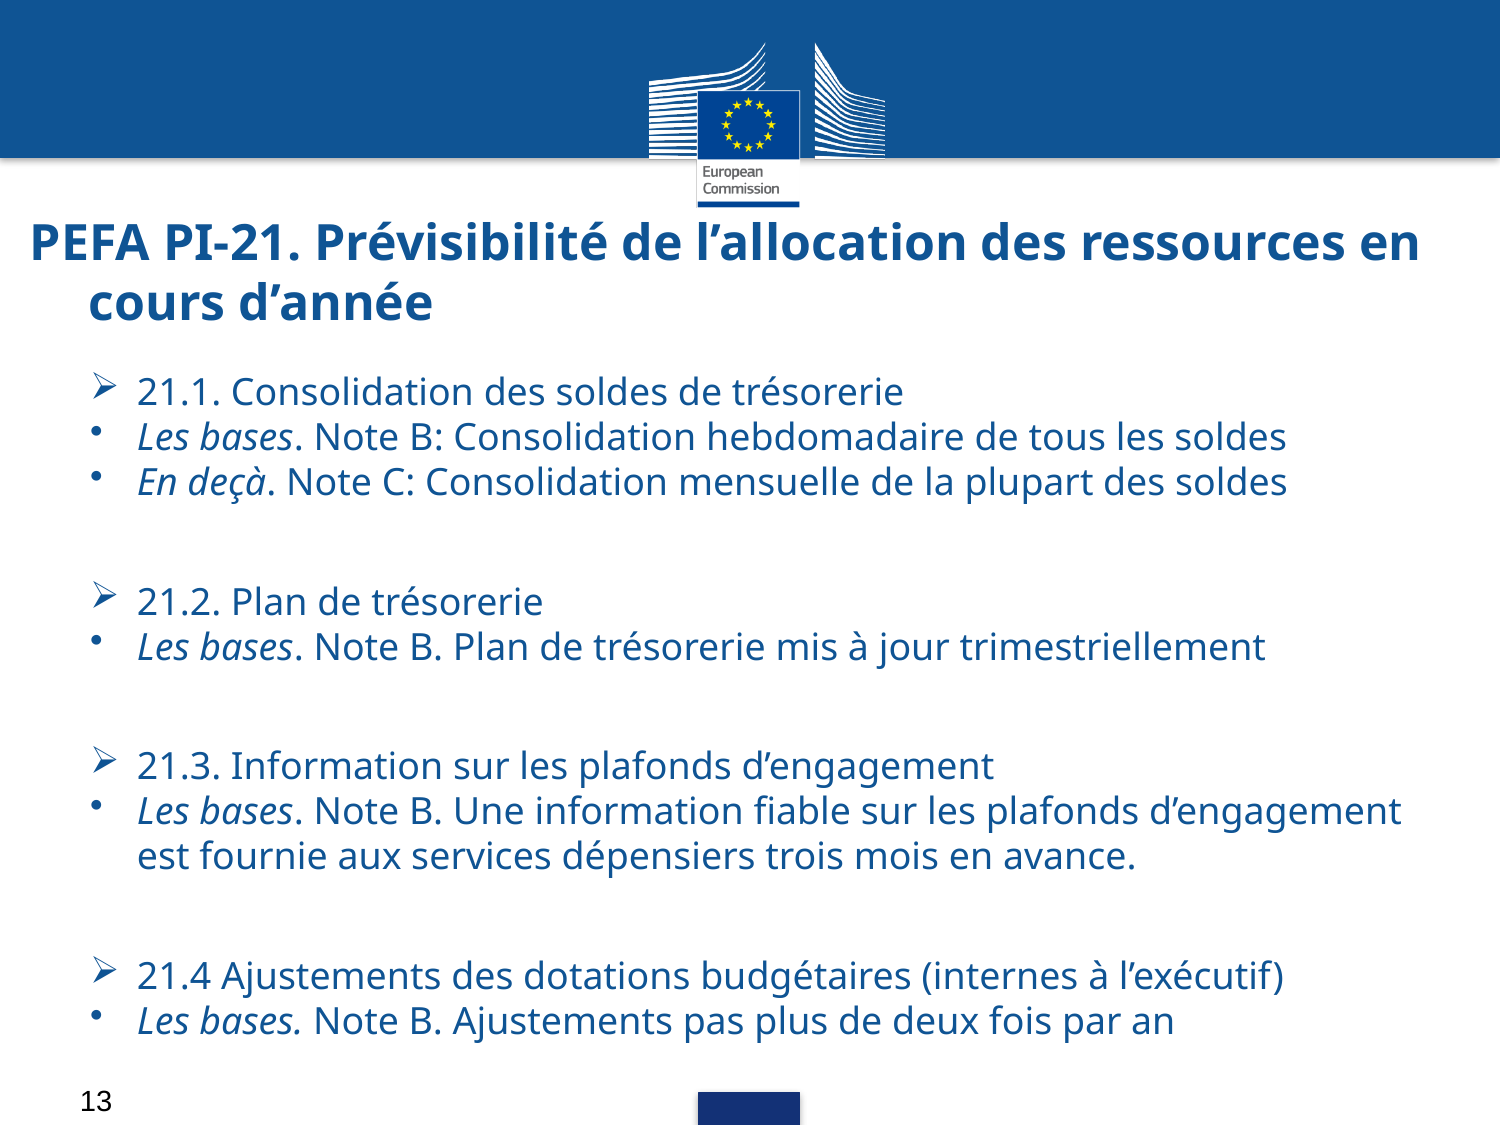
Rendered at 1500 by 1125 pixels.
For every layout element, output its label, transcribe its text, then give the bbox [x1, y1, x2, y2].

slide_number 13 [64, 1046, 541, 1125]
list 21.1. Consolidation des soldes de trésorerie Les bases. Note B: Consolidation hebdomadaire de tous les soldes En deçà. Note C: Consolidation mensuelle de la plupart des soldes 21.2. Plan de trésorerie Les bases. Note B. Plan de trésorerie mis à jour trimestriellement 21.3. Information sur les plafonds d’engagement Les bases. Note B. Une information fiable sur les plafonds d’engagement est fournie aux services dépensiers trois mois en avance. 21.4 Ajustements des dotations budgétaires (internes à l’exécutif) Les bases. Note B. Ajustements pas plus de deux fois par an [0, 360, 1459, 1125]
picture [649, 42, 885, 208]
title PEFA PI-21. Prévisibilité de l’allocation des ressources en cours d’année [14, 255, 1444, 340]
